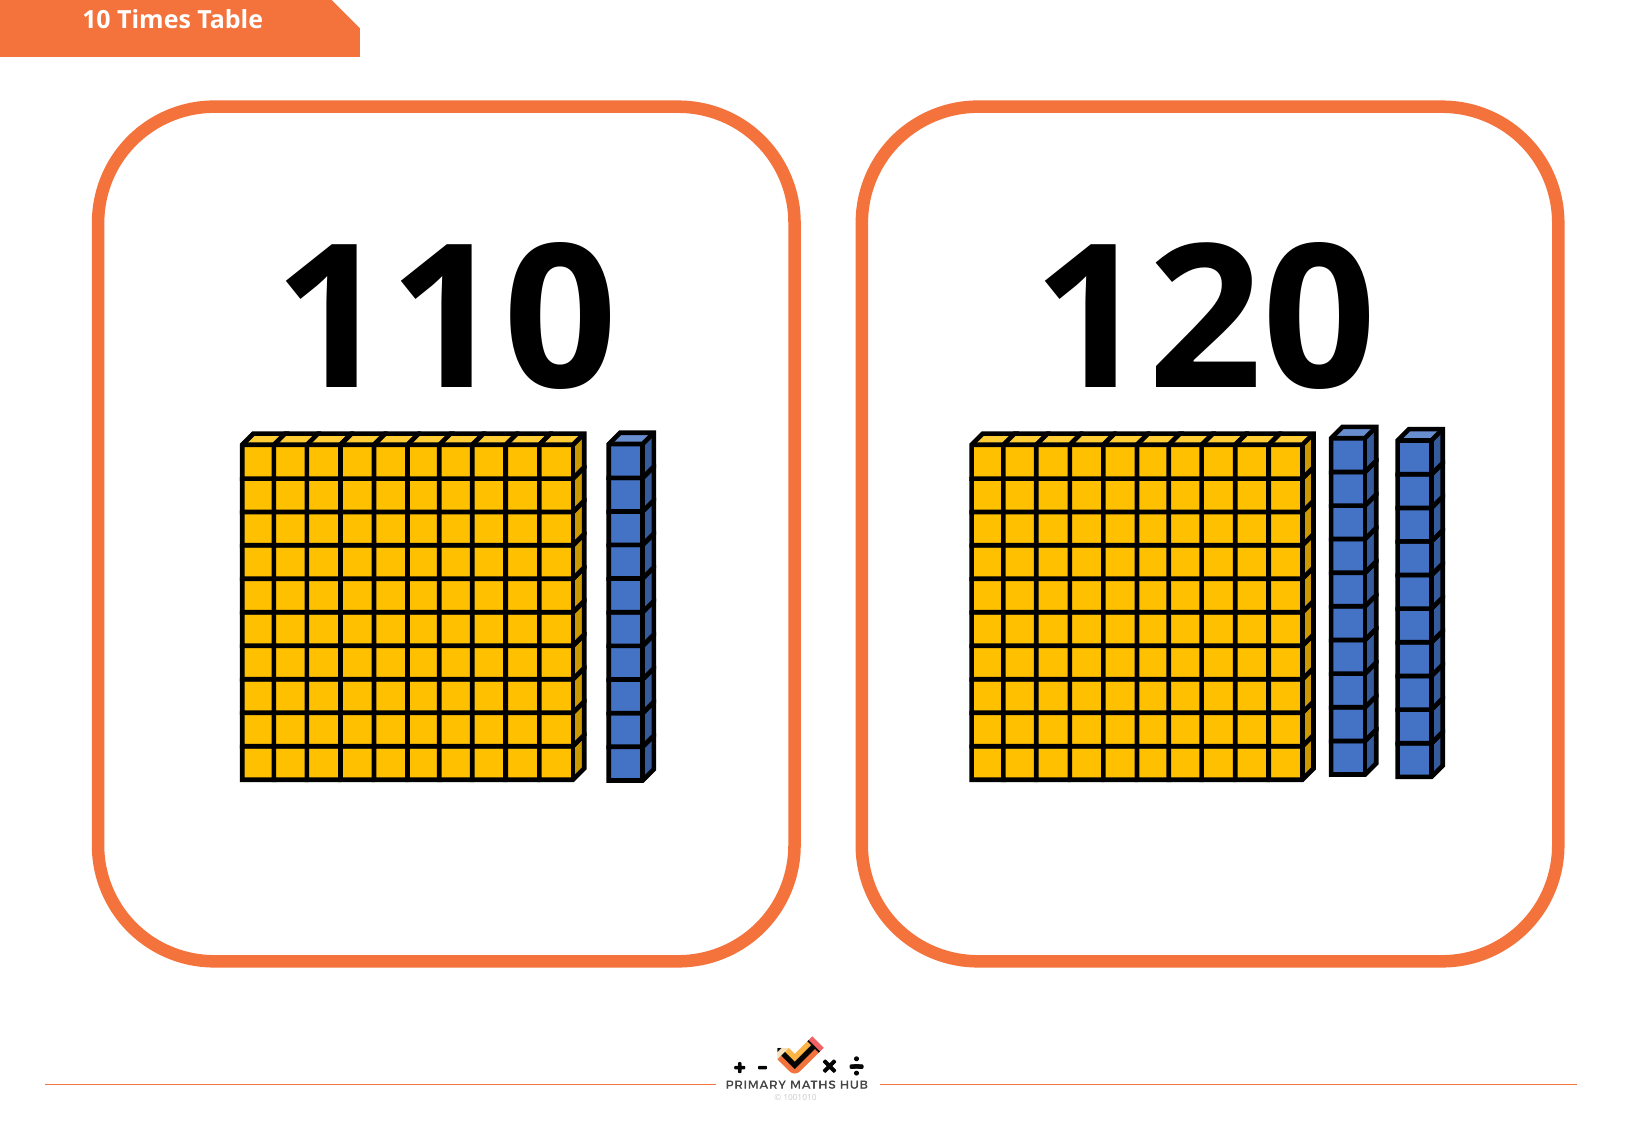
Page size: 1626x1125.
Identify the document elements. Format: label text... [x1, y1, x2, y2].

picture [722, 1034, 872, 1094]
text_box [242, 433, 585, 780]
text_box 120 [857, 179, 1554, 435]
text_box [96, 207, 796, 963]
text_box 110 [98, 179, 795, 435]
text_box [860, 187, 1560, 963]
text_box 10 Times Table [0, 0, 361, 58]
text_box [869, 105, 1551, 179]
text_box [1331, 426, 1377, 775]
text_box © 1001010 [720, 1084, 870, 1110]
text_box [608, 432, 654, 781]
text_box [1397, 429, 1443, 777]
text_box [971, 433, 1314, 780]
text_box [105, 105, 788, 179]
